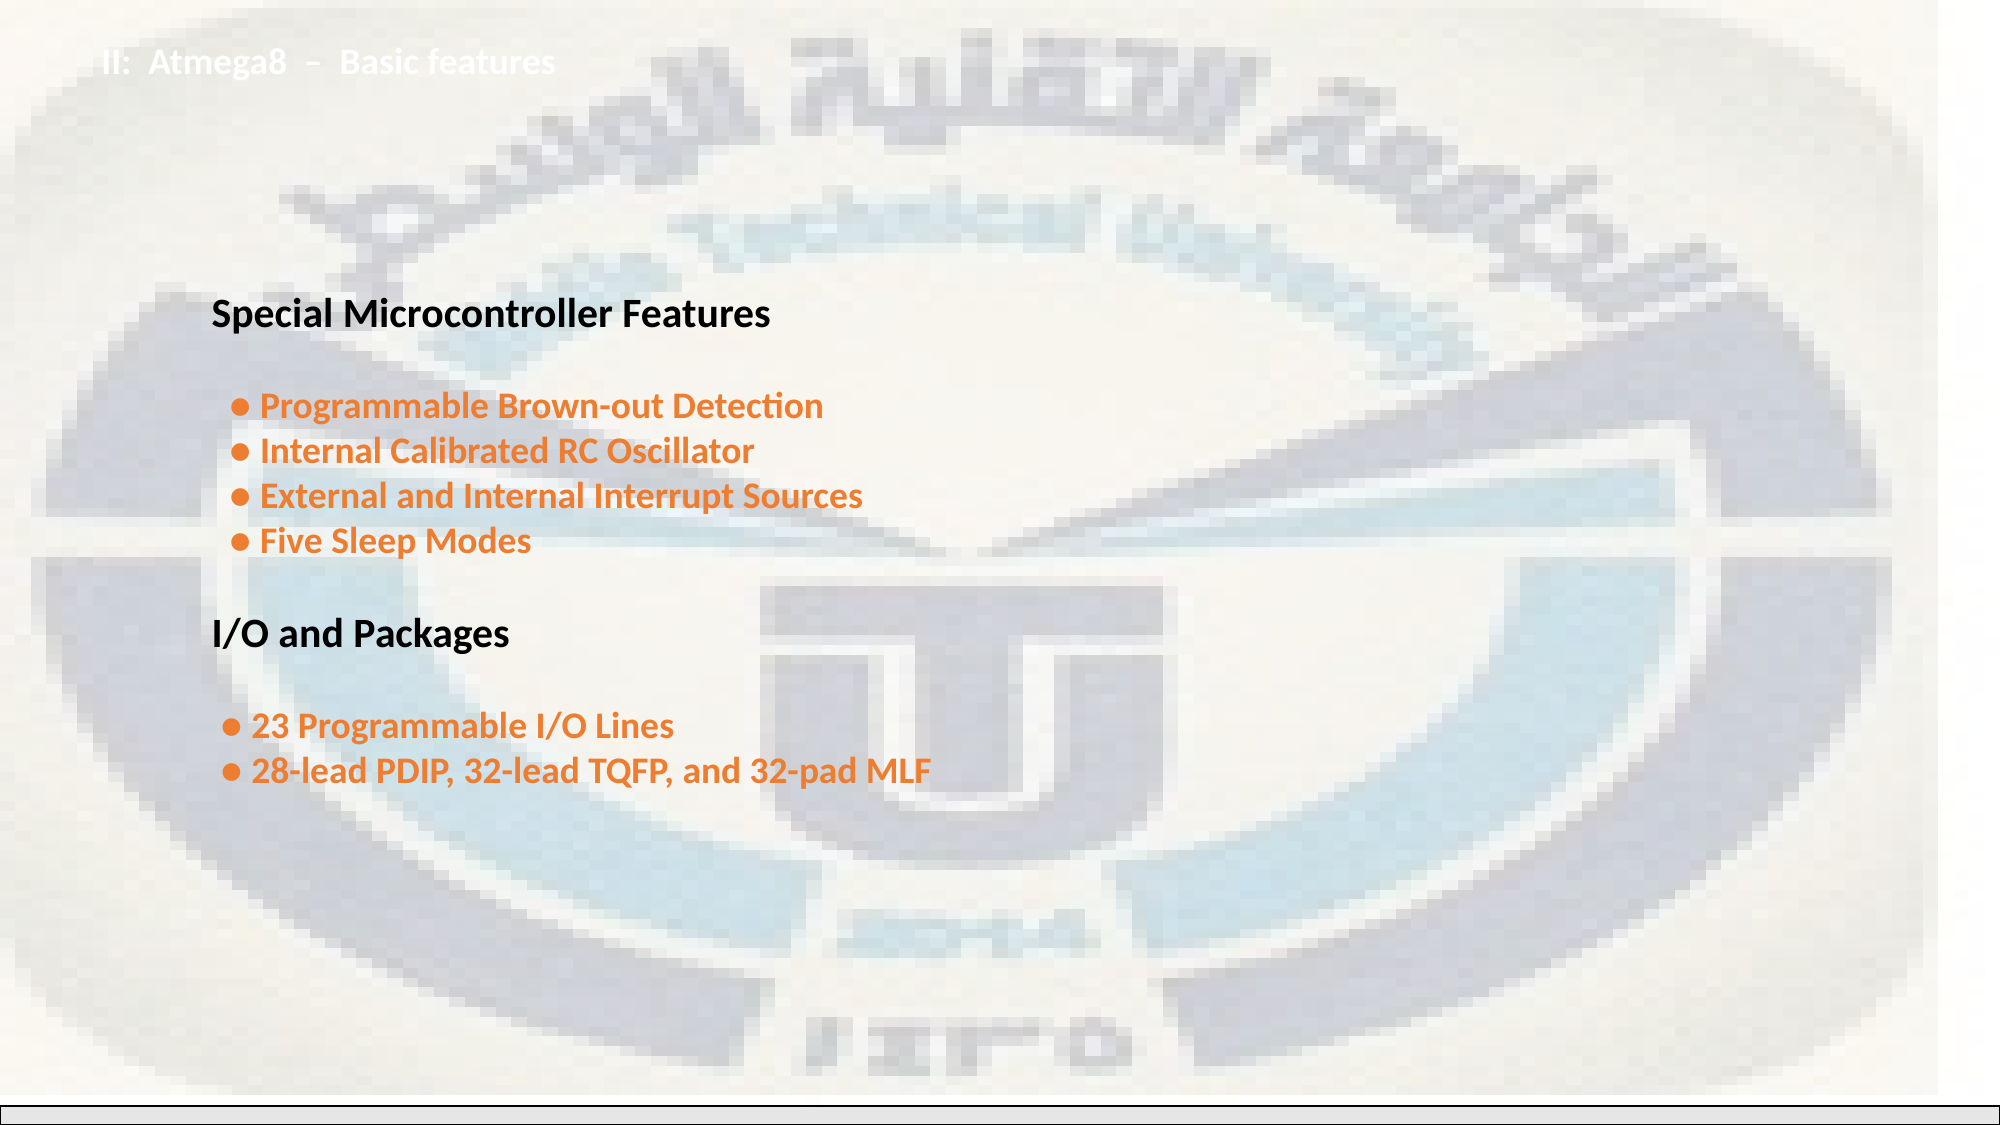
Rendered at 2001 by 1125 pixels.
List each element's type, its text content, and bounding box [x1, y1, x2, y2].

text_box Special Microcontroller Features ● Programmable Brown-out Detection ● Internal Calibrated RC Oscillator ● External and Internal Interrupt Sources ● Five Sleep Modes I/O and Packages ● 23 Programmable I/O Lines ● 28-lead PDIP, 32-lead TQFP, and 32-pad MLF [196, 278, 1804, 844]
text_box II: Atmega8 – Basic features [86, 29, 1457, 90]
text_box Label Operator Operand[s] ;Comment INIT: mov ax, bx ; Copy contents of bx into ax Label - INIT: Operator - mov Operands - ax and bx Comment - alphanumeric string between ; and \n Not case sensitive Unlike other assemblers, destination operand is first mov is the mnemonic that the assembler translates into an opcode [0, 0, 2000, 1105]
text_box [0, 1105, 2000, 1125]
